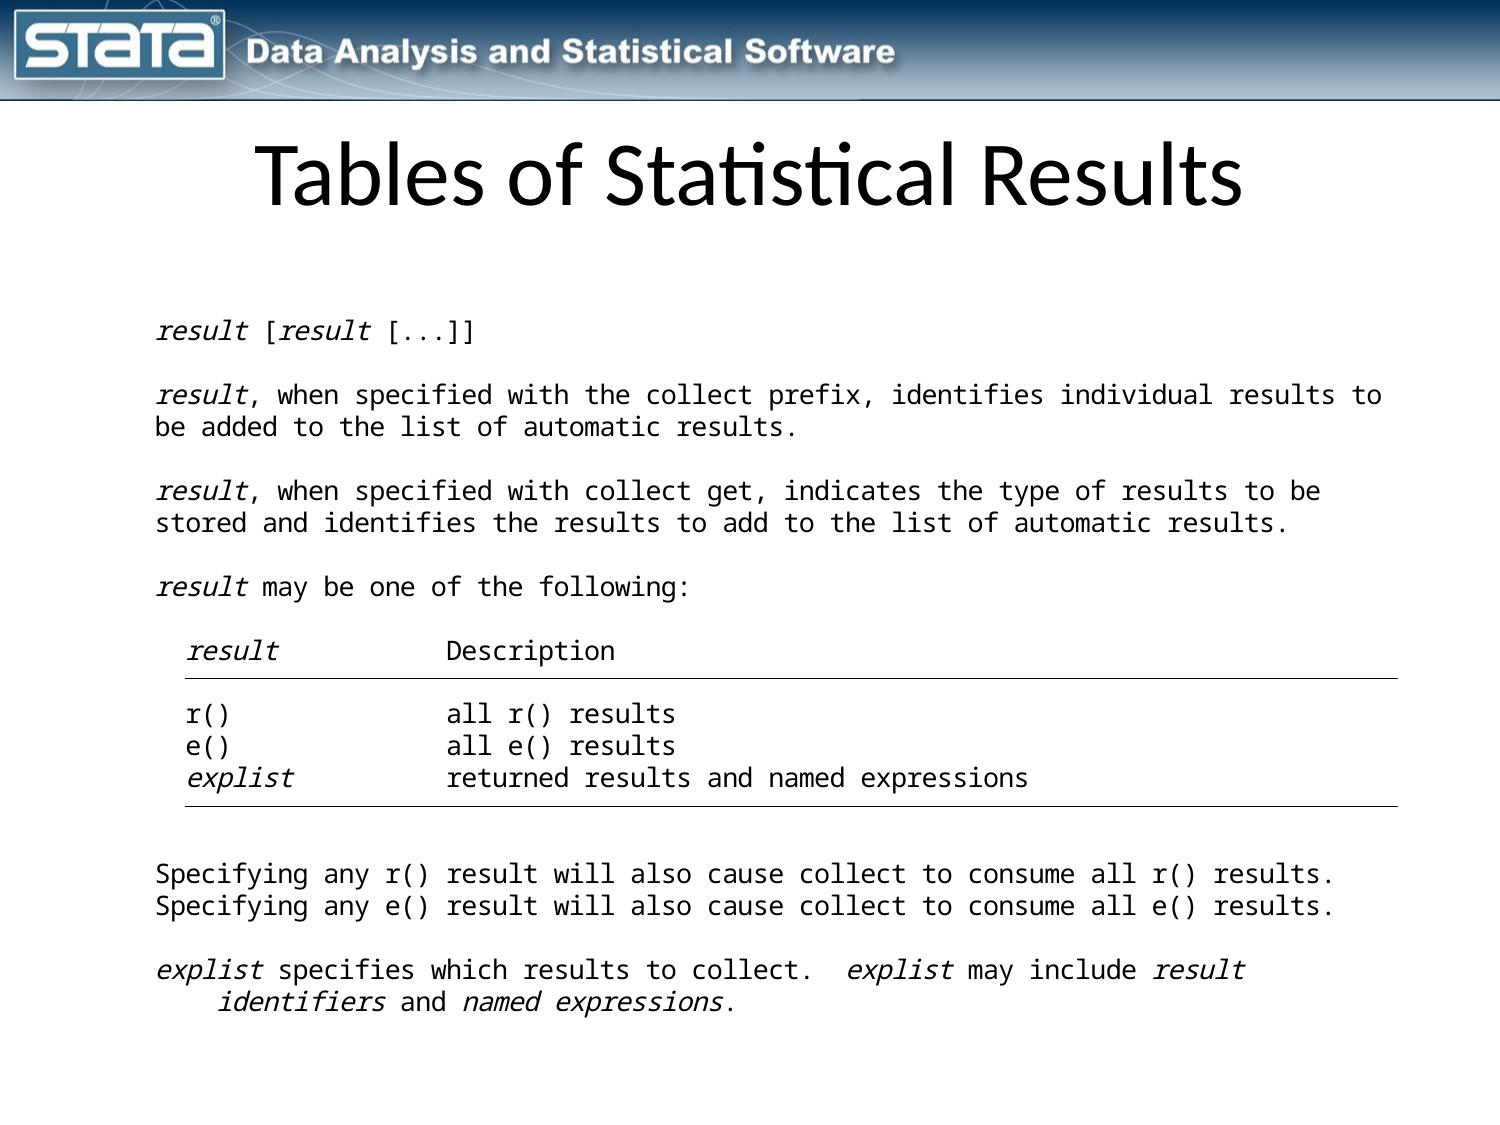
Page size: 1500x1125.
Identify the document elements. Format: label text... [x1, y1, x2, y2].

picture [0, 0, 1500, 102]
title Tables of Statistical Results [0, 108, 1500, 238]
picture [124, 311, 1431, 1025]
